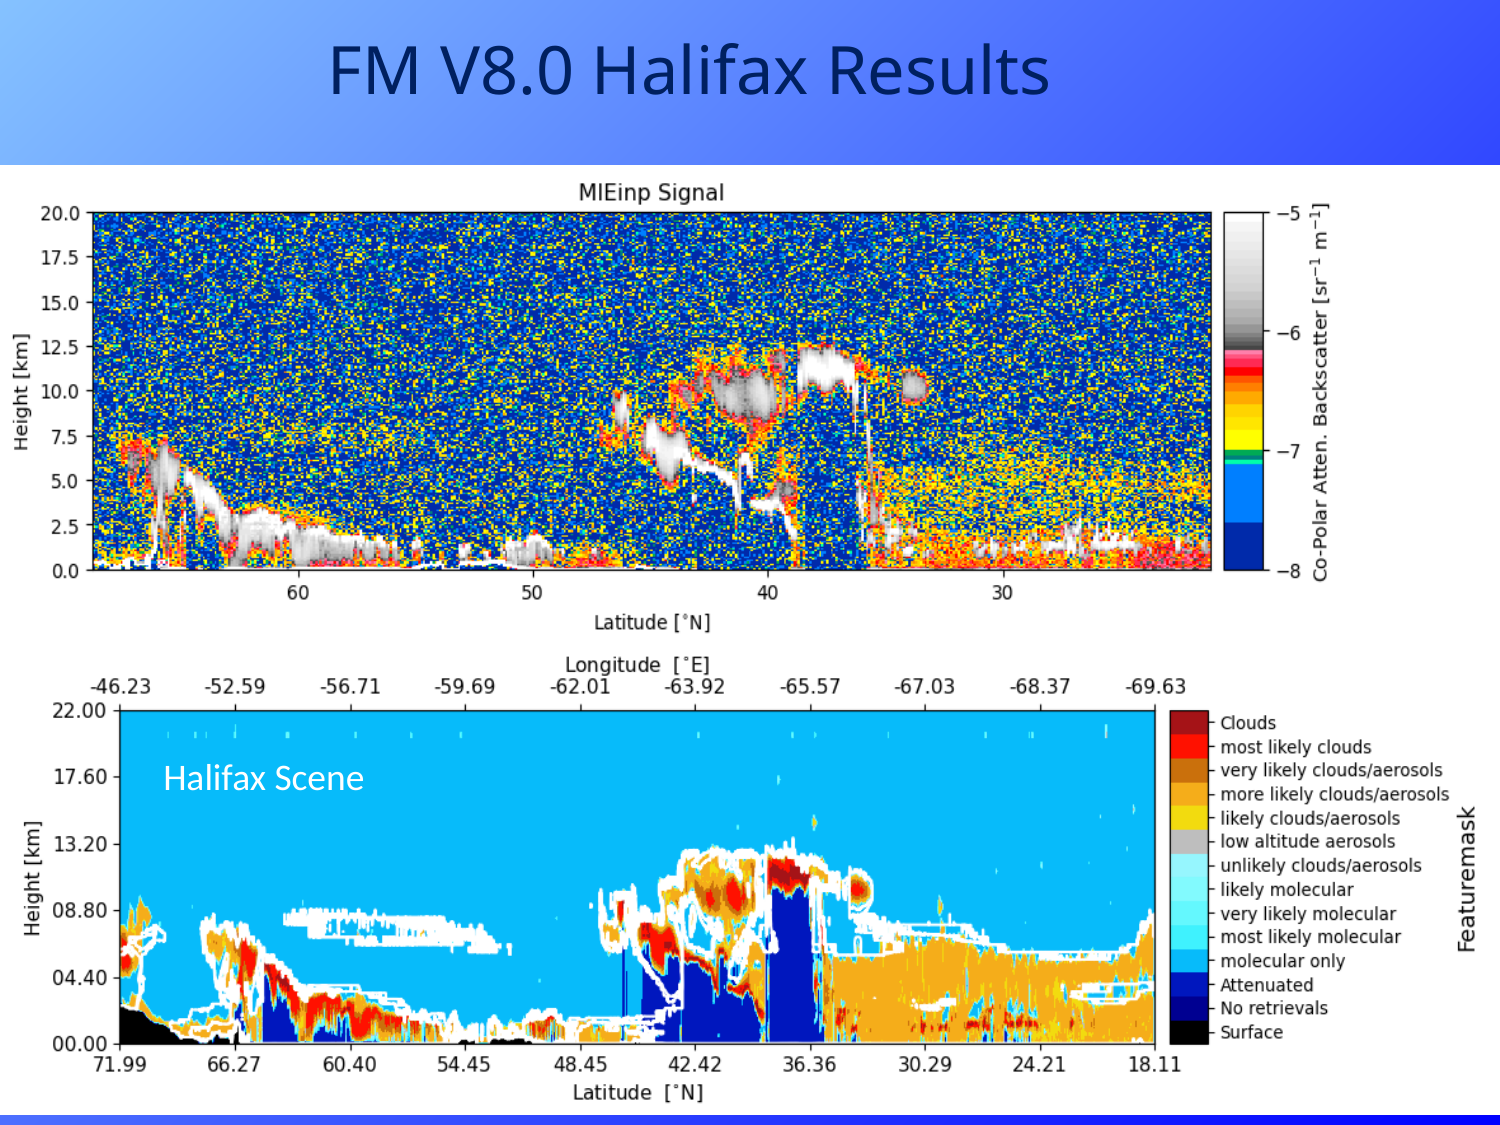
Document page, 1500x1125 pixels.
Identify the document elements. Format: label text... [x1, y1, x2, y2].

text_box FM V8.0 Halifax Results [313, 20, 1068, 116]
picture [0, 164, 1500, 1115]
